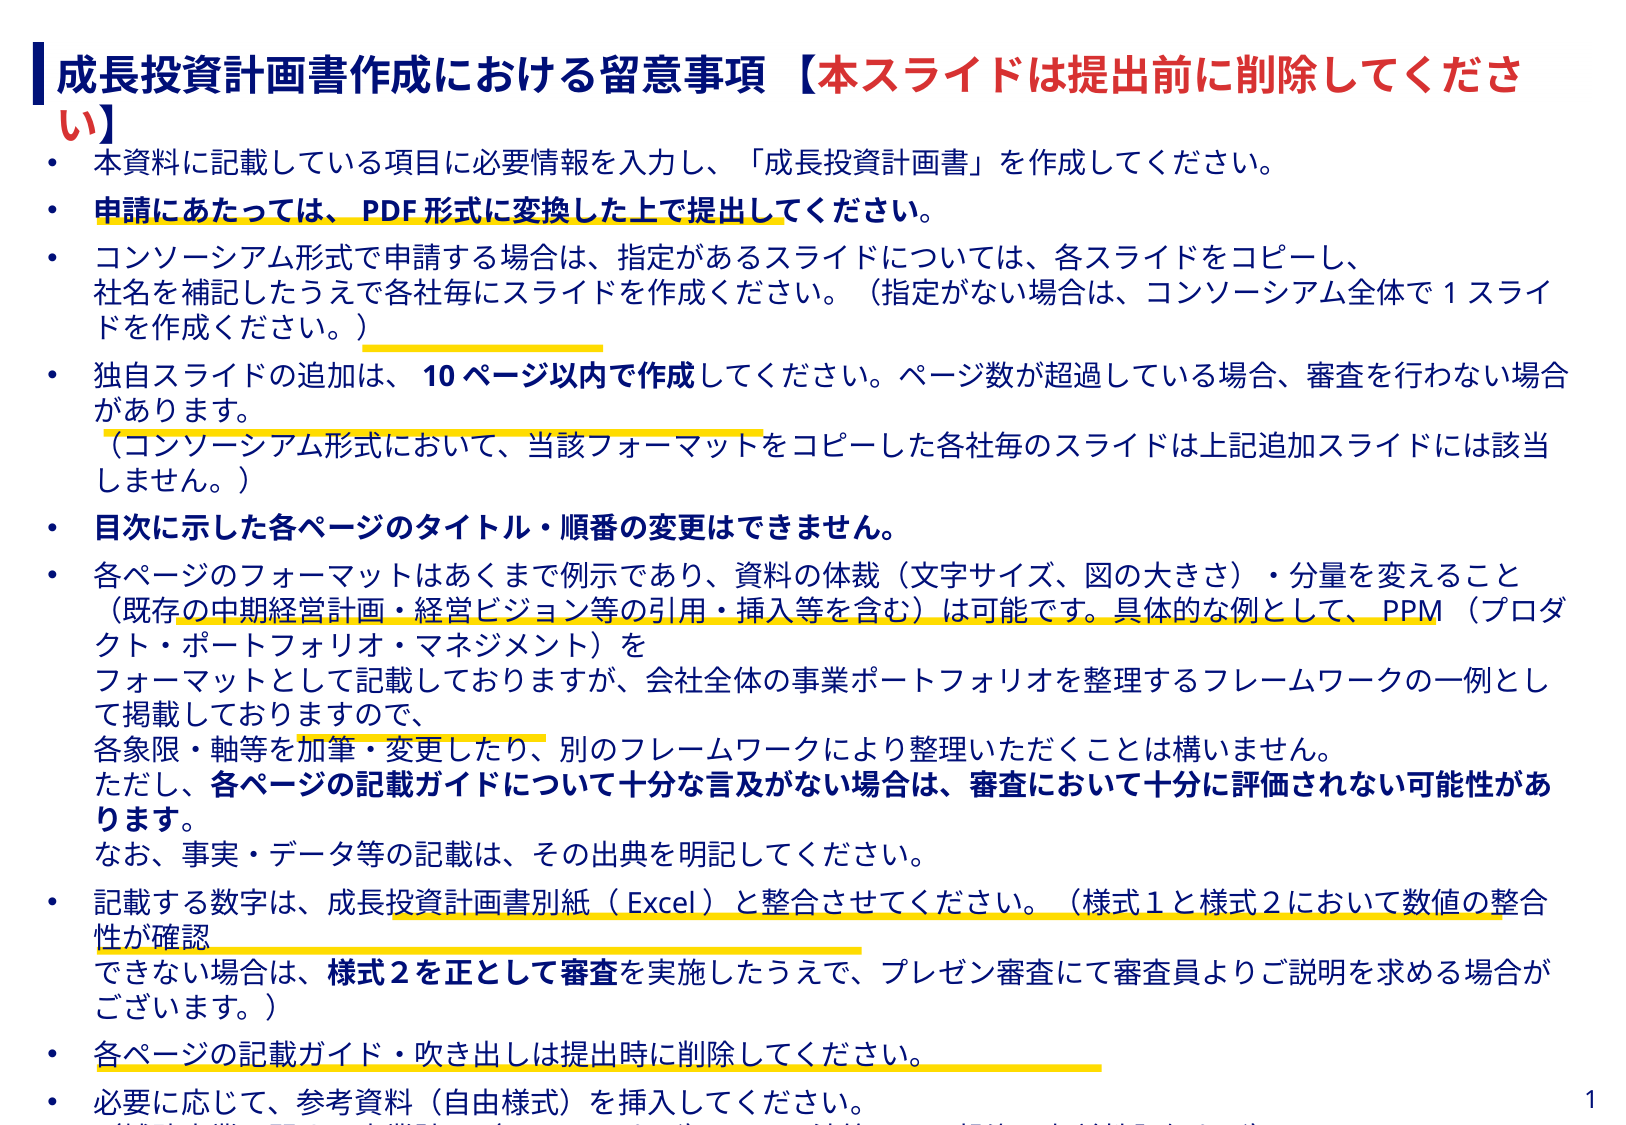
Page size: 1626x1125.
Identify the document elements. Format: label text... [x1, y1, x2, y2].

list 本資料に記載している項目に必要情報を入力し、「成長投資計画書」を作成してください。 申請にあたっては、PDF形式に変換した上で提出してください。 コンソーシアム形式で申請する場合は、指定があるスライドについては、各スライドをコピーし、 社名を補記したうえで各社毎にスライドを作成ください。（指定がない場合は、コンソーシアム全体で1スライドを作成ください。） 独自スライドの追加は、10ページ以内で作成してください。ページ数が超過している場合、審査を行わない場合があります。 （コンソーシアム形式において、当該フォーマットをコピーした各社毎のスライドは上記追加スライドには該当しません。） 目次に示した各ページのタイトル・順番の変更はできません。 各ページのフォーマットはあくまで例示であり、資料の体裁（文字サイズ、図の大きさ）・分量を変えること（既存の中期経営計画・経営ビジョン等の引用・挿入等を含む）は可能です。具体的な例として、PPM（プロダクト・ポートフォリオ・マネジメント）を フォーマットとして記載しておりますが、会社全体の事業ポートフォリオを整理するフレームワークの一例として掲載しておりますので、 各象限・軸等を加筆・変更したり、別のフレームワークにより整理いただくことは構いません。 ただし、各ページの記載ガイドについて十分な言及がない場合は、審査において十分に評価されない可能性があります。 なお、事実・データ等の記載は、その出典を明記してください。 記載する数字は、成長投資計画書別紙（Excel）と整合させてください。（様式１と様式２において数値の整合性が確認 できない場合は、様式２を正として審査を実施したうえで、プレゼン審査にて審査員よりご説明を求める場合がございます。） 各ページの記載ガイド・吹き出しは提出時に削除してください。 必要に応じて、参考資料（自由様式）を挿入してください。 （補助事業に関する事業計画（PL・CFなど）・DCF法等による投資の収益性評価など） 成長投資計画書のうち、「本スライドは採択された場合、交付決定後にHP上で掲載します」と記載があるスライドについては、 事務局のHPに公開する予定ですので、記載内容にご留意ください。 なお、公表できない部分をマスキングする等の対応はいたしかねます。 応募にあたっては、公募要領及び交付規程をご覧下さい。 審査の結果、採択され、事業を実施するには、公募要領及び交付規程の内容に従っていただくことが必要です。 [32, 137, 1592, 1059]
title 成長投資計画書作成における留意事項 【本スライドは提出前に削除してください】 [32, 42, 1592, 105]
text_box [96, 1064, 1102, 1072]
